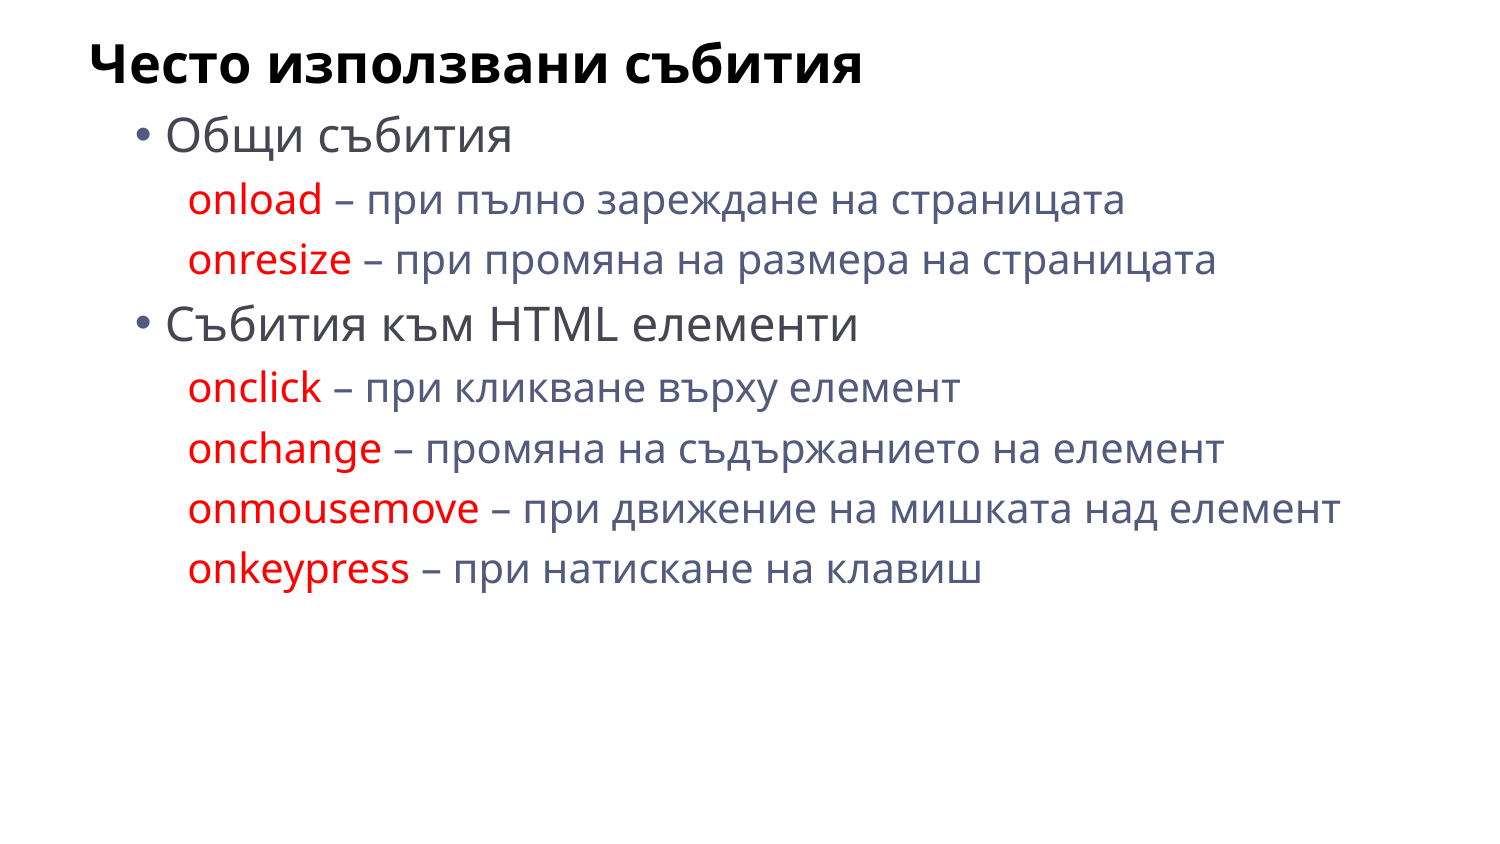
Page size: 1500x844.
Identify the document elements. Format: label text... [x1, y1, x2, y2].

list Често използвани събития Общи събития onload – при пълно зареждане на страницата onresize – при промяна на размера на страницата Събития към HTML елементи onclick – при кликване върху елемент onchange – промяна на съдържанието на елемент onmousemove – при движение на мишката над елемент onkeypress – при натискане на клавиш [75, 21, 1475, 835]
